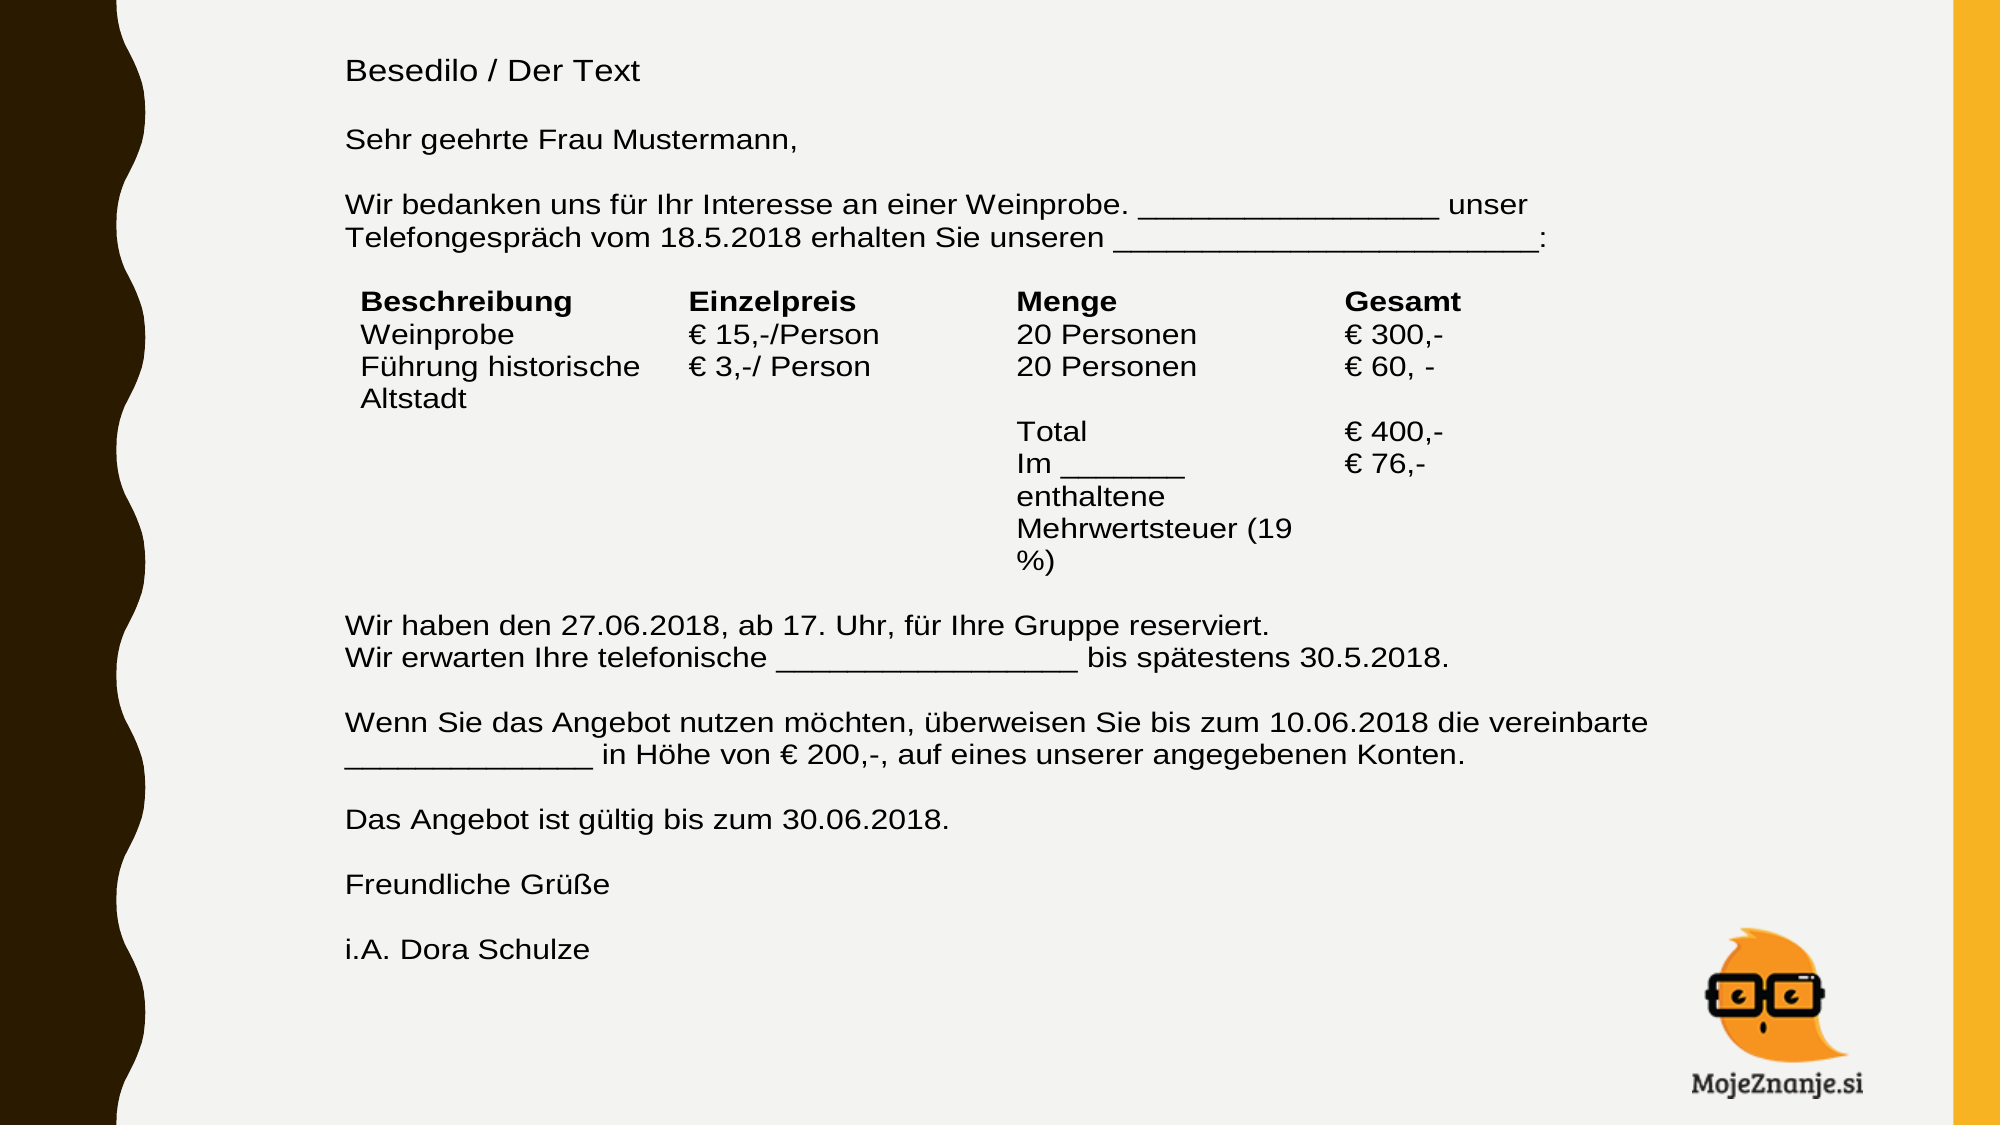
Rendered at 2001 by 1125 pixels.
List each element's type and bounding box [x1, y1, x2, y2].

picture [1692, 926, 1863, 1099]
list [344, 53, 1659, 1057]
